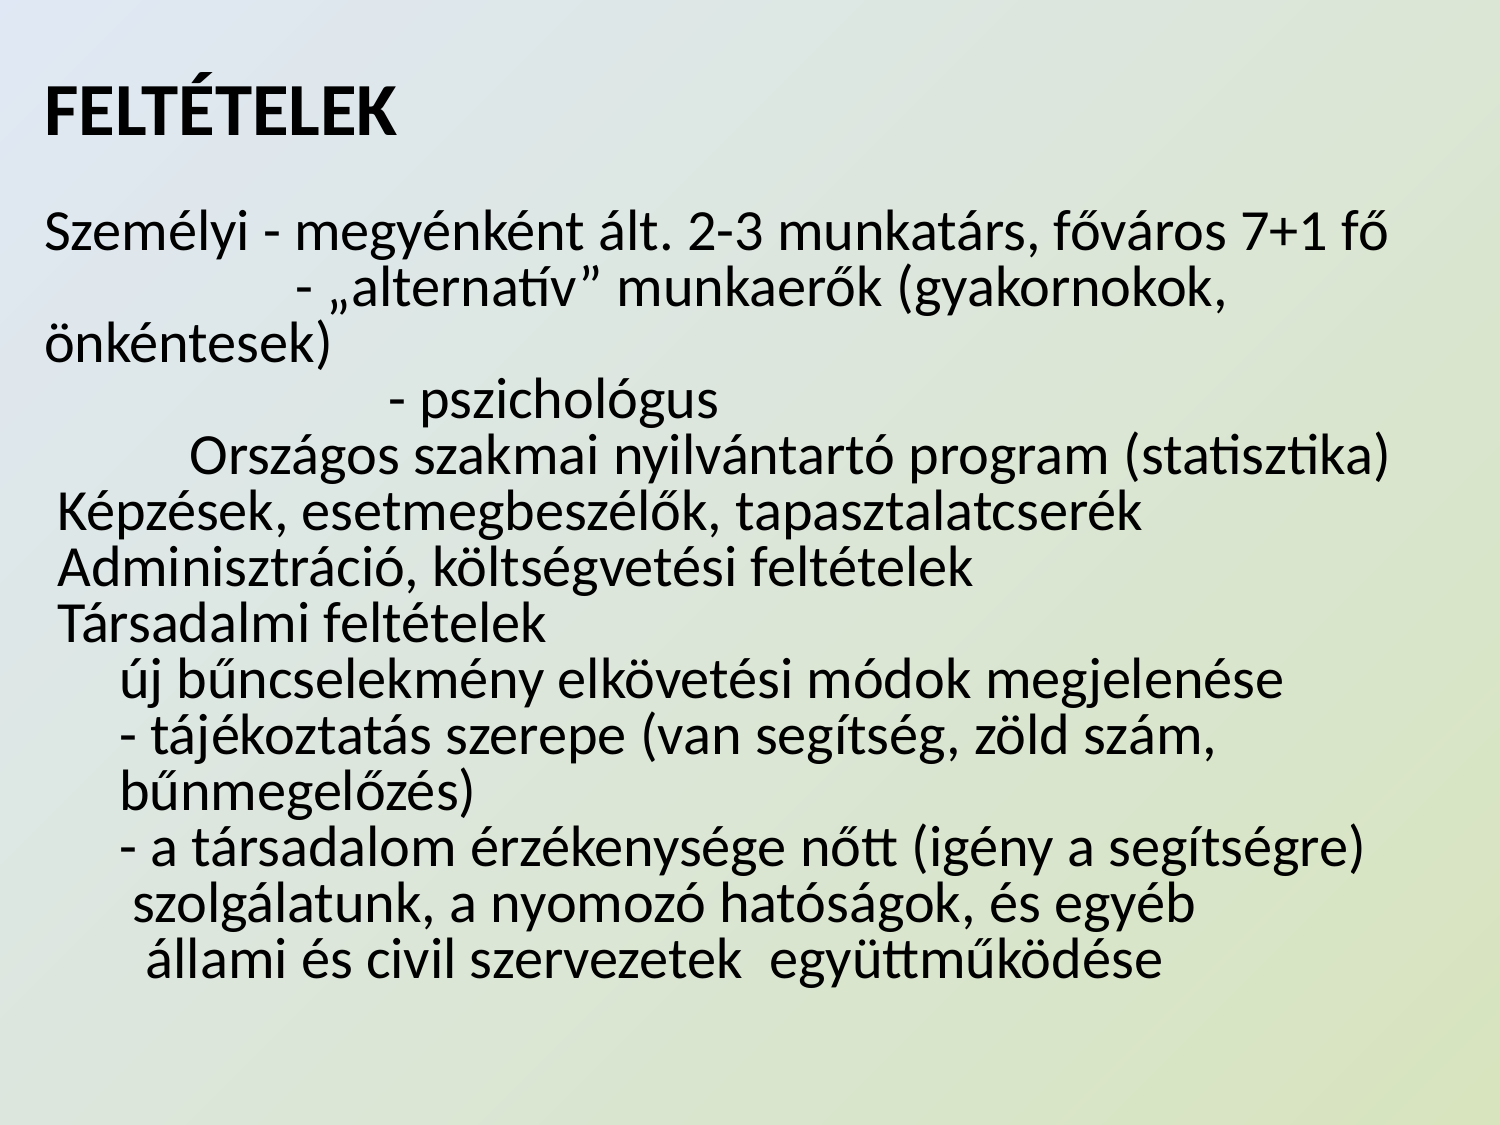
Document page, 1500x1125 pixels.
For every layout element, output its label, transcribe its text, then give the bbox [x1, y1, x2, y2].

text_box FELTÉTELEK Személyi - megyénként ált. 2-3 munkatárs, főváros 7+1 fő - „alternatív” munkaerők (gyakornokok, önkéntesek) - pszichológus Országos szakmai nyilvántartó program (statisztika) Képzések, esetmegbeszélők, tapasztalatcserék Adminisztráció, költségvetési feltételek Társadalmi feltételek új bűncselekmény elkövetési módok megjelenése - tájékoztatás szerepe (van segítség, zöld szám, bűnmegelőzés) - a társadalom érzékenysége nőtt (igény a segítségre) szolgálatunk, a nyomozó hatóságok, és egyéb állami és civil szervezetek együttműködése [29, 70, 1436, 1053]
